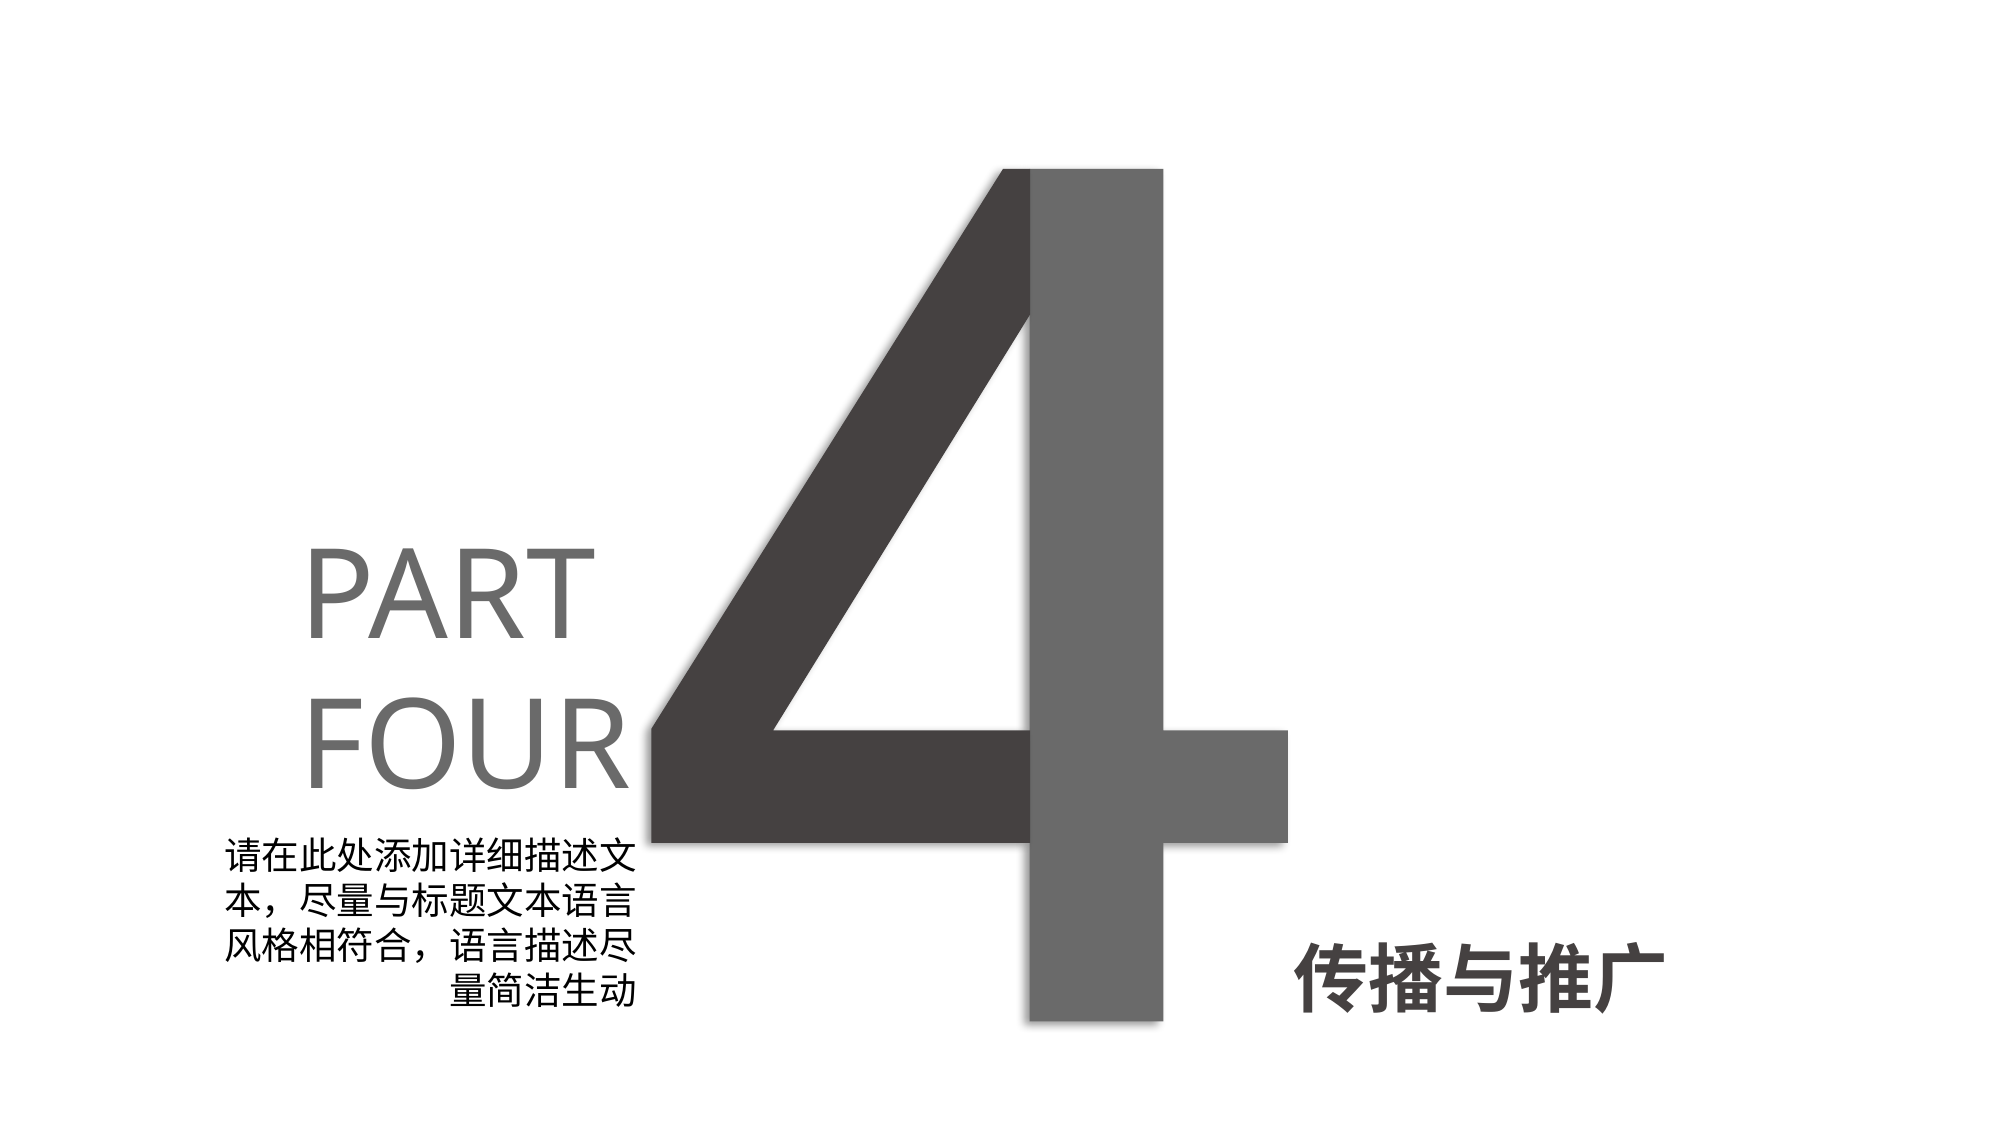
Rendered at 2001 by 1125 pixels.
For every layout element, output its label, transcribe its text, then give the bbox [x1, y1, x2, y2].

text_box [651, 168, 1288, 1022]
text_box PART FOUR [284, 506, 651, 822]
text_box 请在此处添加详细描述文本，尽量与标题文本语言风格相符合，语言描述尽量简洁生动 [183, 824, 651, 1020]
text_box 传播与推广 [1278, 924, 1918, 1030]
